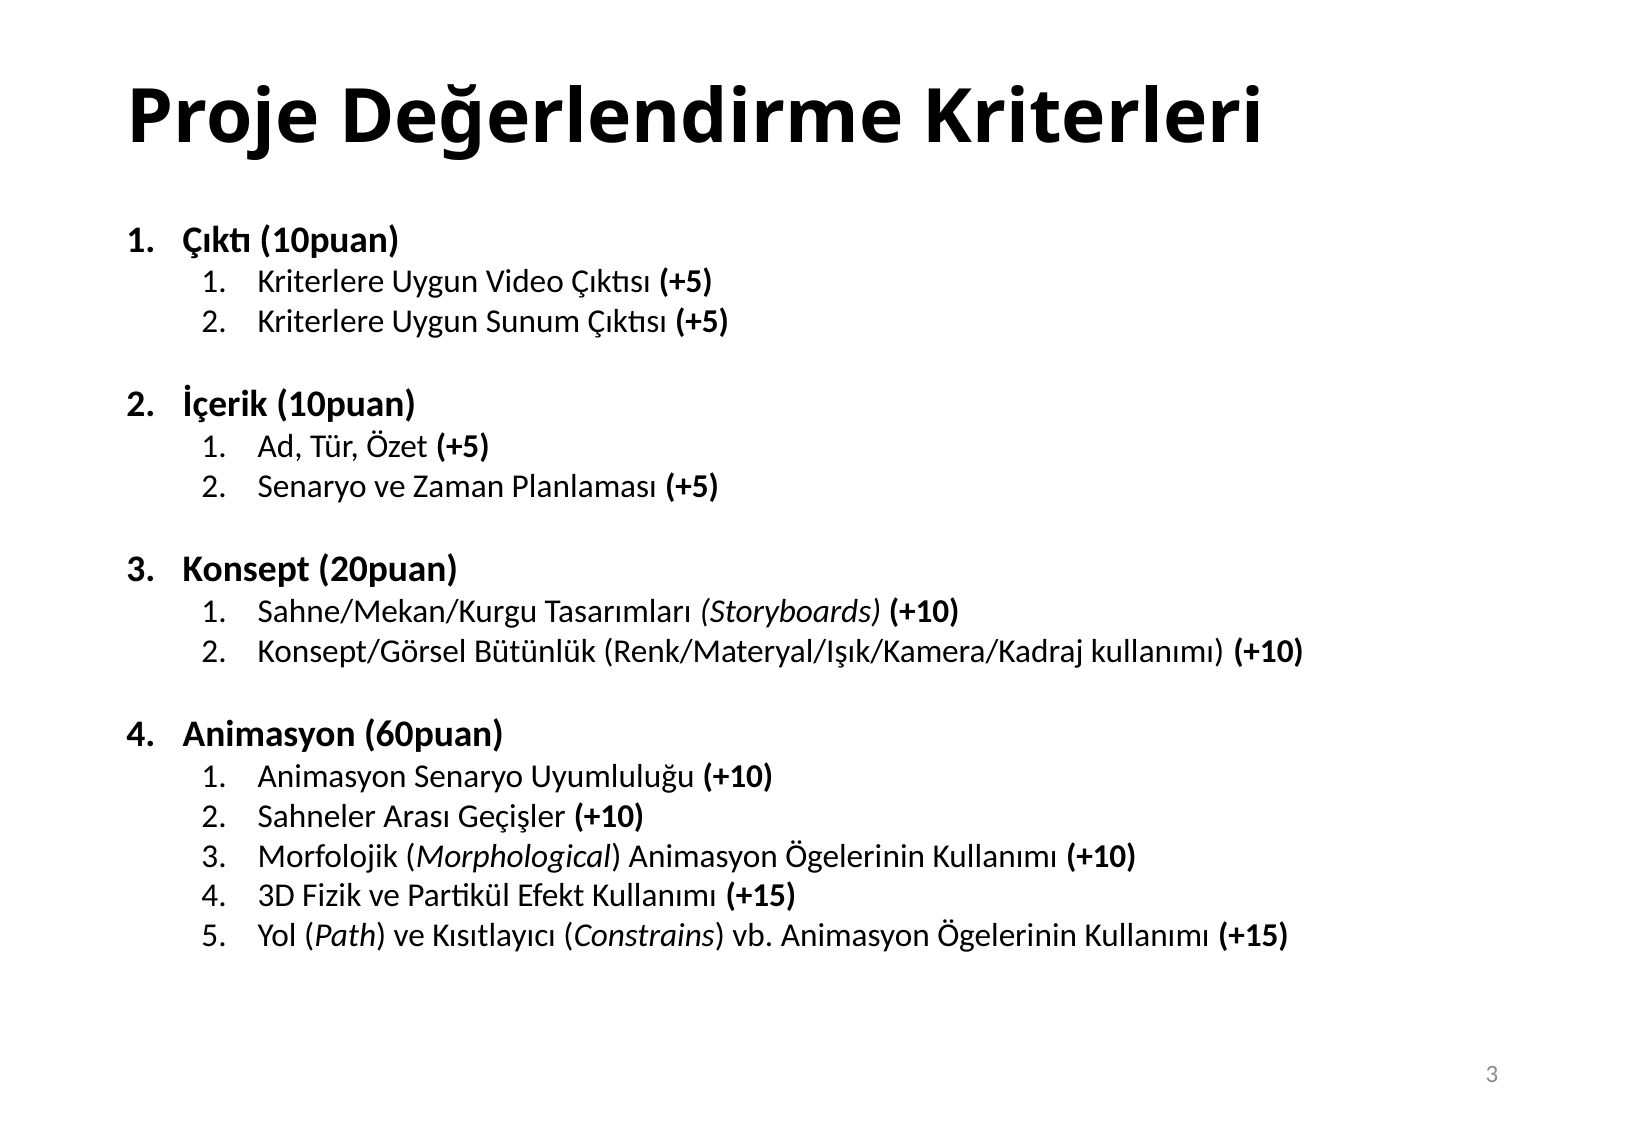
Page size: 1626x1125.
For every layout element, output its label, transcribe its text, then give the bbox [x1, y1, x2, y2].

title Proje Değerlendirme Kriterleri [111, 70, 1514, 207]
text_box Çıktı (10puan) Kriterlere Uygun Video Çıktısı (+5) Kriterlere Uygun Sunum Çıktısı (+5) İçerik (10puan) Ad, Tür, Özet (+5) Senaryo ve Zaman Planlaması (+5) Konsept (20puan) Sahne/Mekan/Kurgu Tasarımları (Storyboards) (+10) Konsept/Görsel Bütünlük (Renk/Materyal/Işık/Kamera/Kadraj kullanımı) (+10) Animasyon (60puan) Animasyon Senaryo Uyumluluğu (+10) Sahneler Arası Geçişler (+10) Morfolojik (Morphological) Animasyon Ögelerinin Kullanımı (+10) 3D Fizik ve Partikül Efekt Kullanımı (+15) Yol (Path) ve Kısıtlayıcı (Constrains) vb. Animasyon Ögelerinin Kullanımı (+15) [111, 207, 1514, 961]
slide_number 3 [1147, 1042, 1514, 1103]
